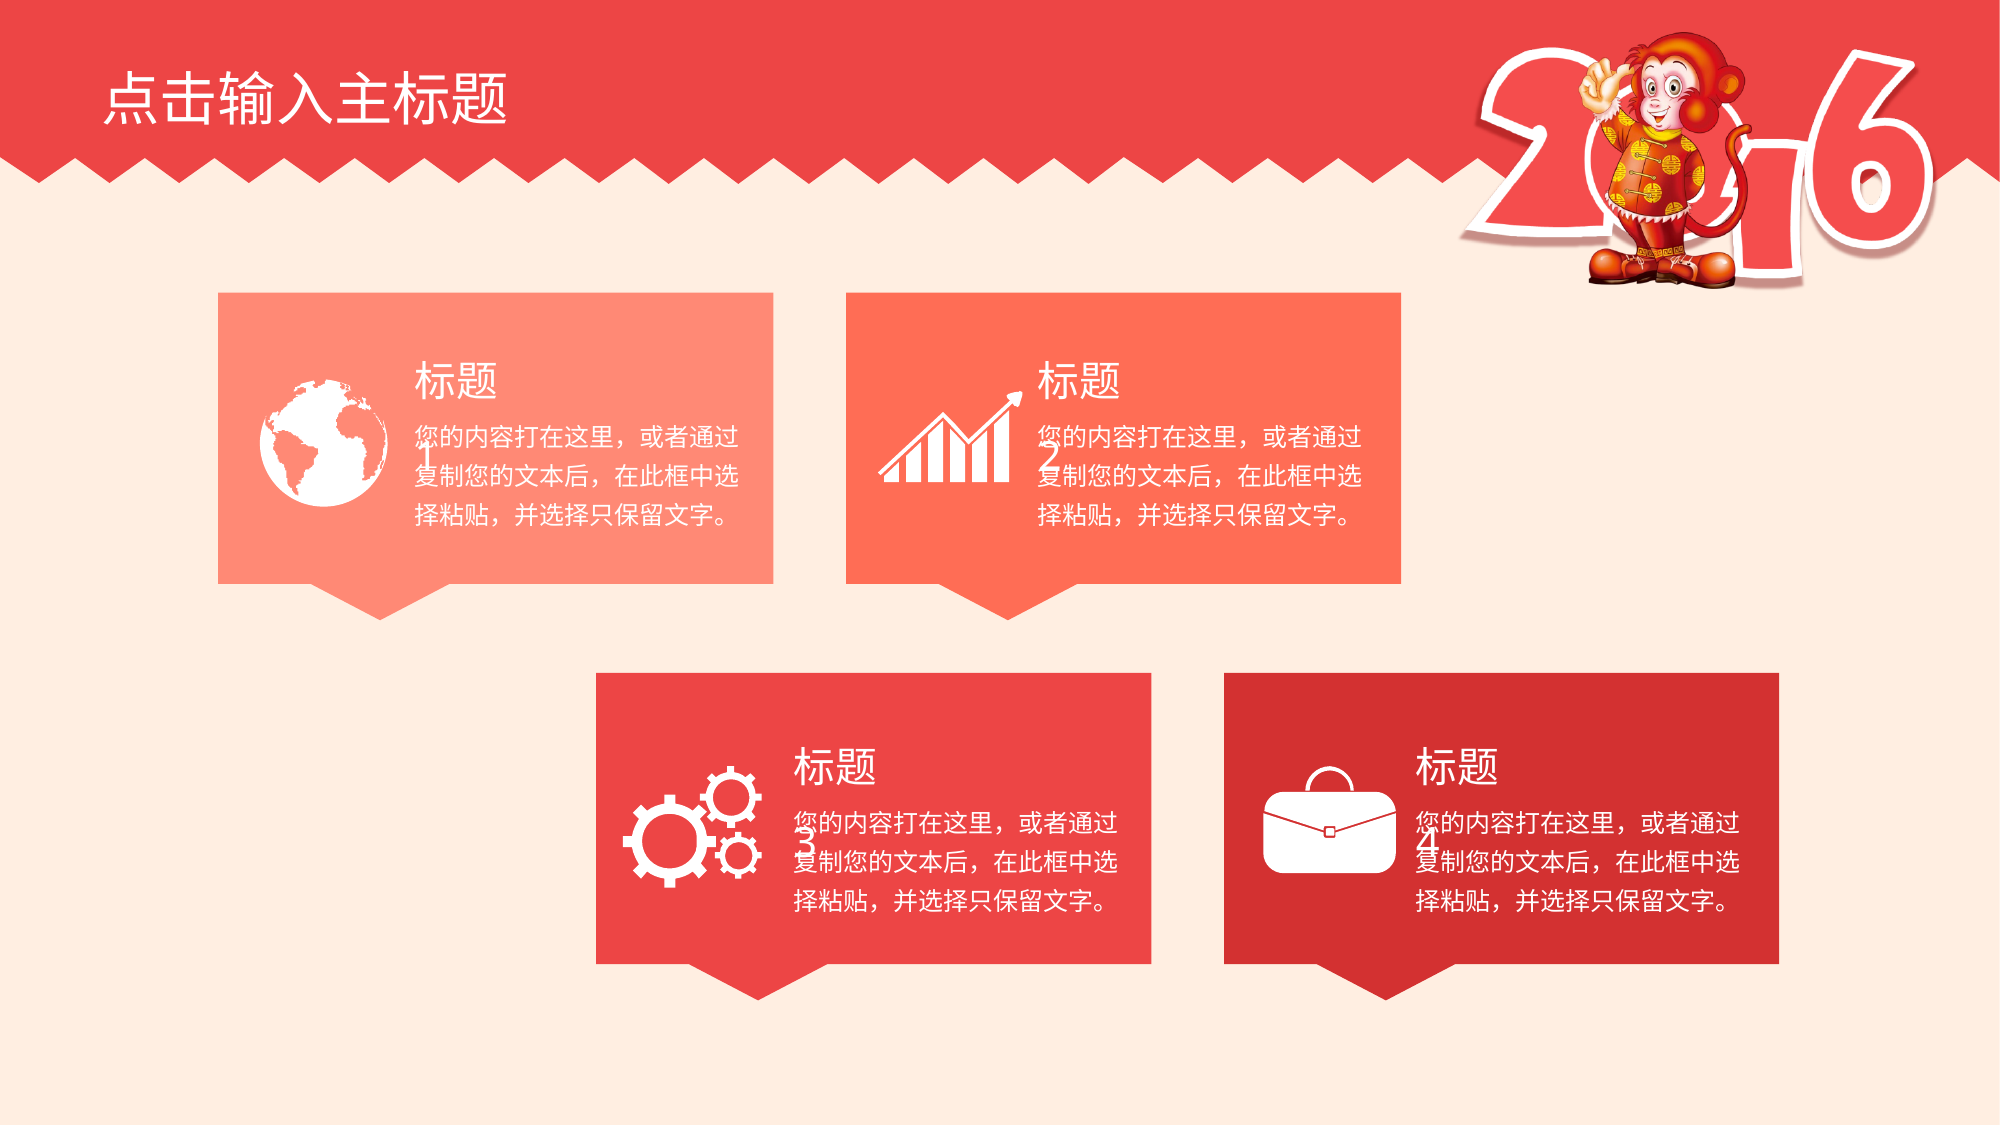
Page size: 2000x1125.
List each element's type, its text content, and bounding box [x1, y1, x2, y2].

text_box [1223, 672, 1780, 965]
picture [1454, 0, 2000, 450]
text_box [595, 672, 1152, 965]
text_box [217, 292, 774, 585]
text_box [845, 292, 1402, 585]
text_box 点击输入主标题 [86, 54, 525, 140]
